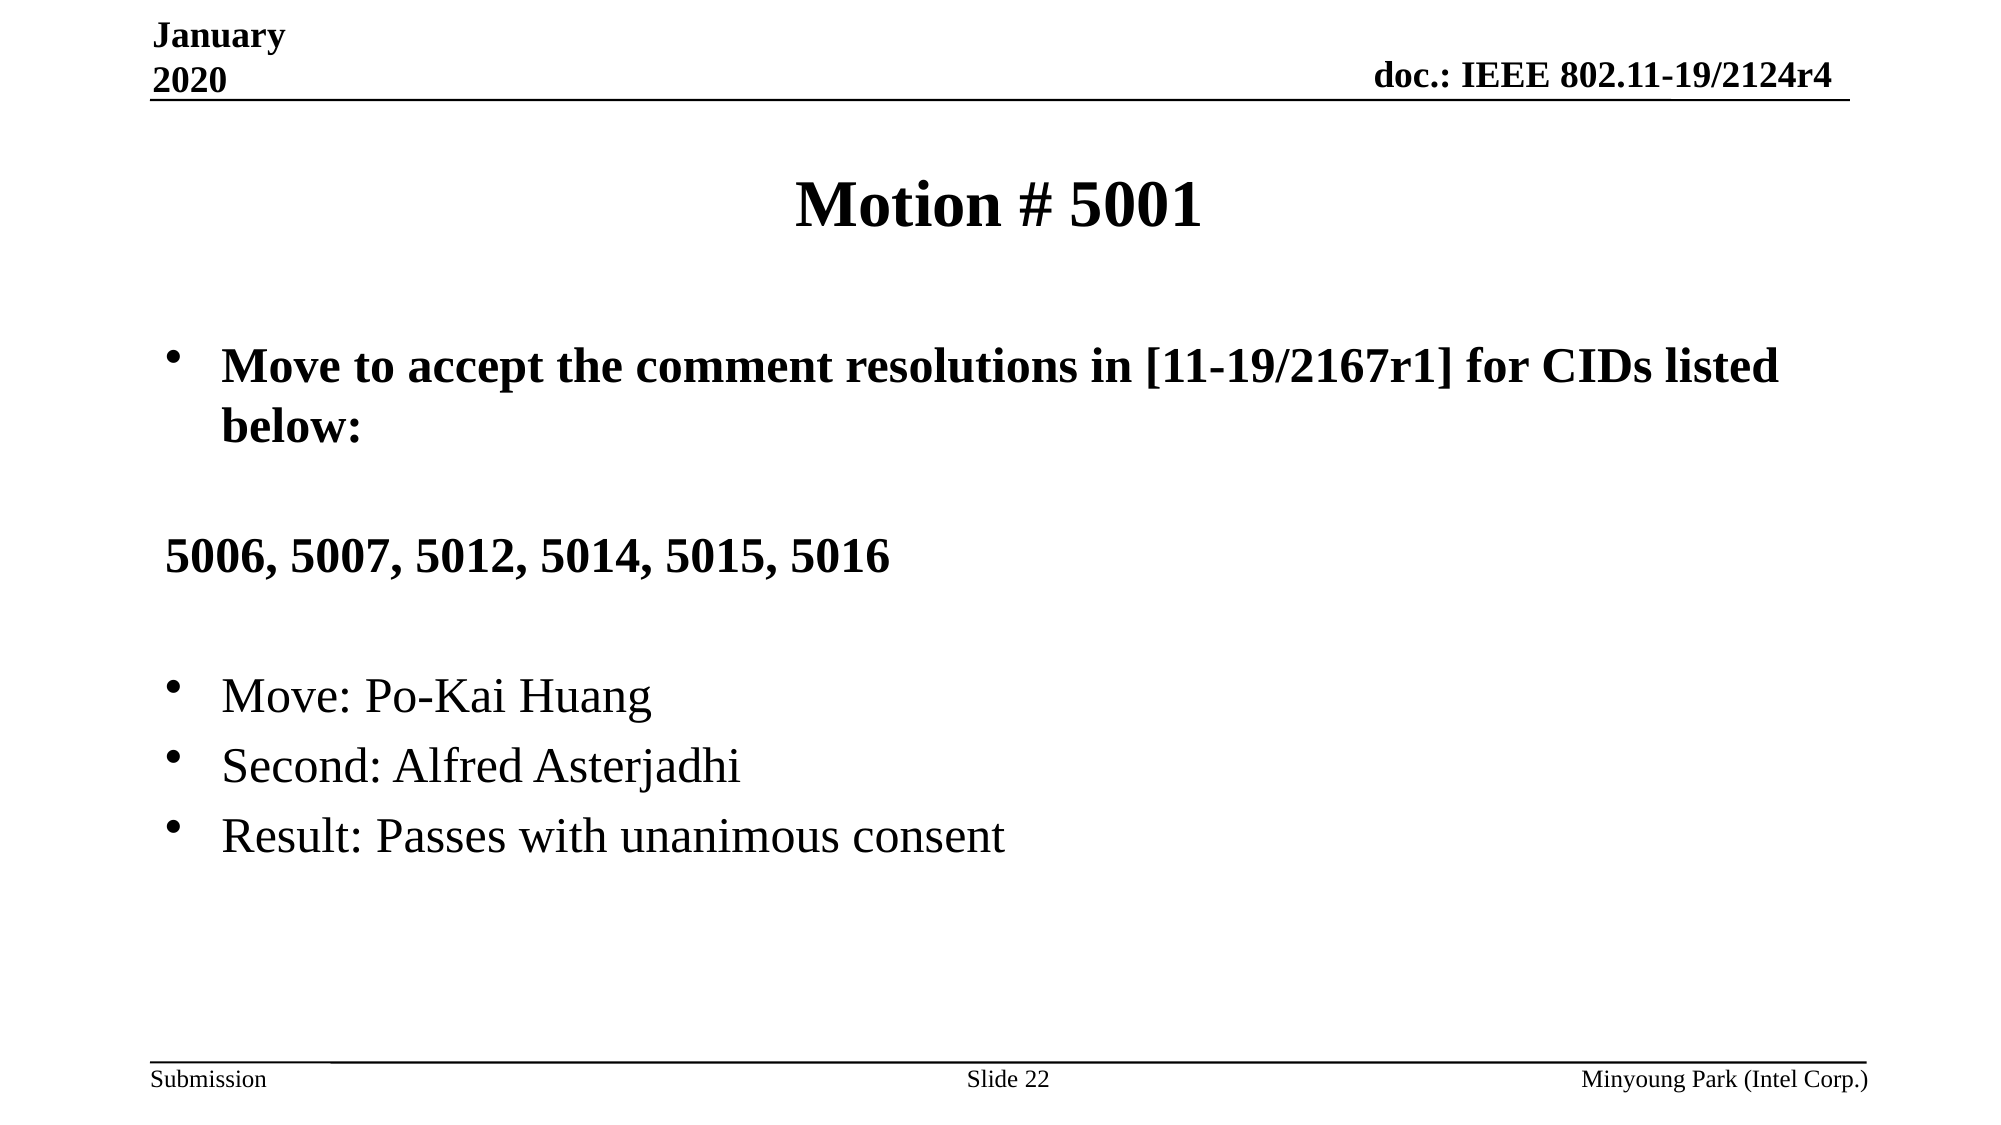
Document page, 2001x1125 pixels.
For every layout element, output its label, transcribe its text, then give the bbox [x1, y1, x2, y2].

title Motion # 5001 [150, 112, 1850, 288]
slide_number Slide 22 [964, 1061, 1053, 1093]
footer Minyoung Park (Intel Corp.) [1266, 1061, 1869, 1093]
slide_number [152, 54, 347, 101]
list Move to accept the comment resolutions in [11-19/2167r1] for CIDs listed below: 5006, 5007, 5012, 5014, 5015, 5016 Move: Po-Kai Huang Second: Alfred Asterjadhi Result: Passes with unanimous consent [150, 324, 1850, 1000]
